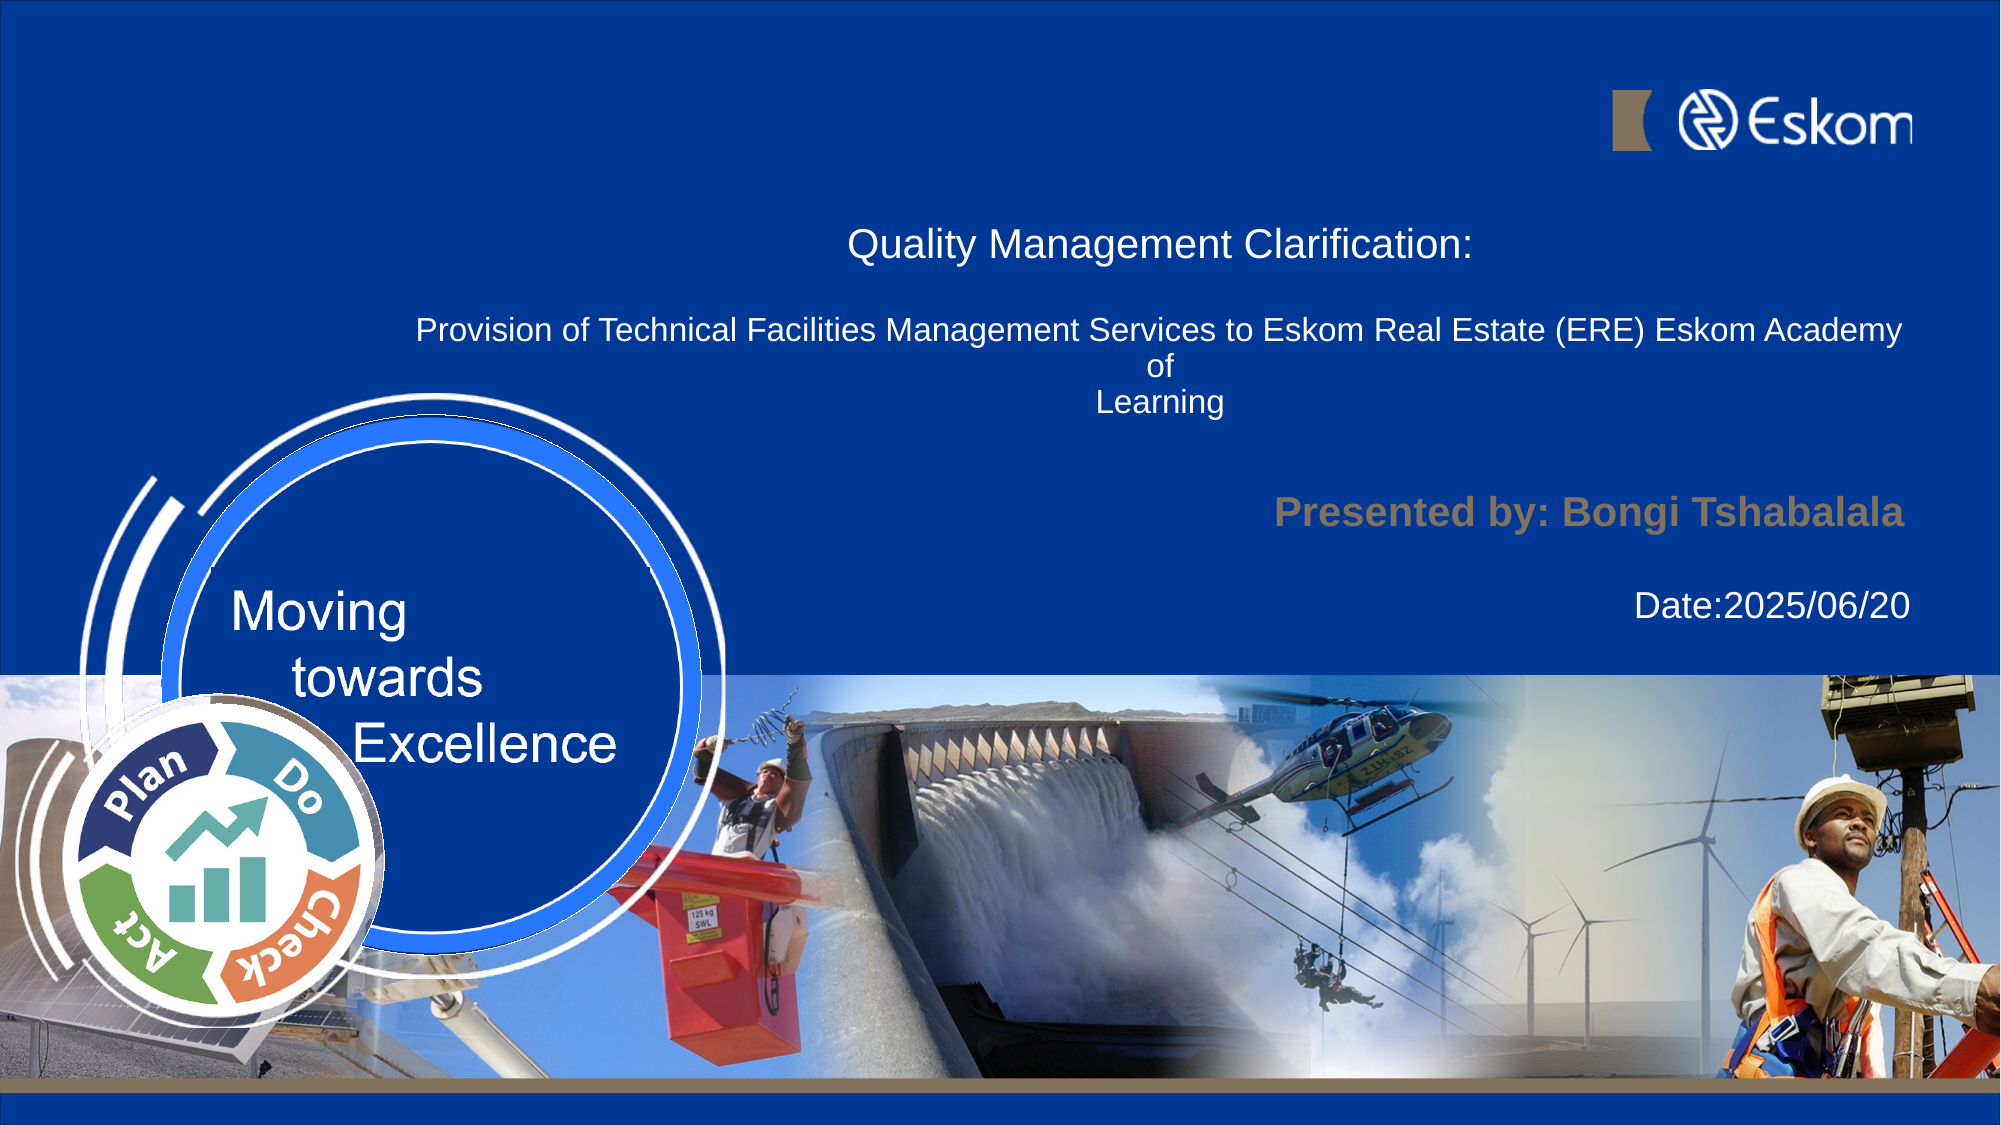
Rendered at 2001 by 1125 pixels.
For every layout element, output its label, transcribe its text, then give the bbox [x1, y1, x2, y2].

title Quality Management Clarification: Provision of Technical Facilities Management Services to Eskom Real Estate (ERE) Eskom Academy of Learning [396, 136, 1925, 428]
picture [0, 414, 2000, 1078]
subtitle Presented by: Bongi Tshabalala [722, 477, 1920, 538]
list Date:2025/06/20 [728, 578, 1926, 633]
